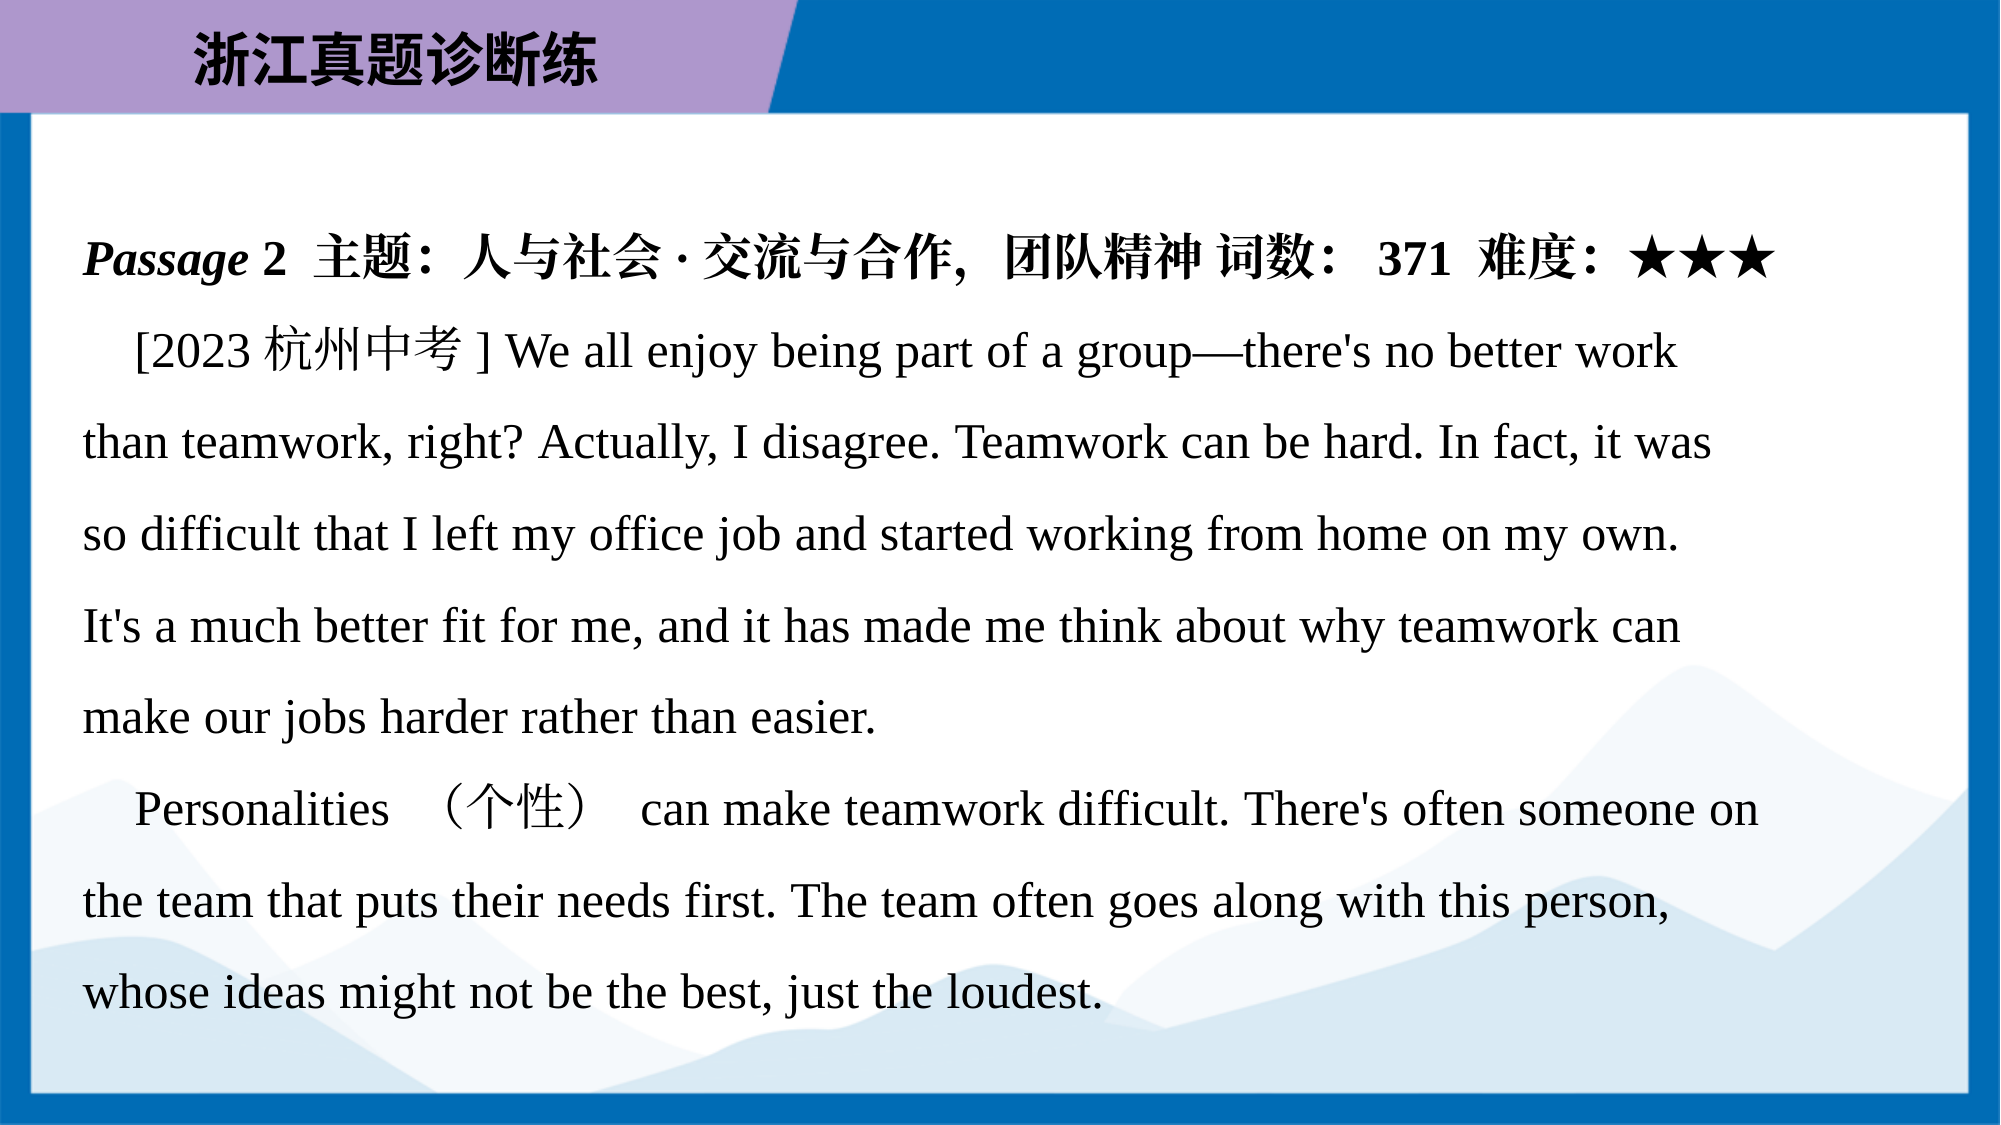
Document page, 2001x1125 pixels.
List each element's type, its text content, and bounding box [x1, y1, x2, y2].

text_box Passage 2 主题：人与社会·交流与合作，团队精神 词数：371 难度：★★★ [2023杭州中考] We all enjoy being part of a group—there's no better work than teamwork, right? Actually, I disagree. Teamwork can be hard. In fact, it was so difficult that I left my office job and started working from home on my own. It's a much better fit for me, and it has made me think about why teamwork can make our jobs harder rather than easier. Personalities （个性） can make teamwork difficult. There's often someone on the team that puts their needs first. The team often goes along with this person, whose ideas might not be the best, just the loudest. [82, 193, 1917, 1019]
picture [0, 0, 2000, 1125]
